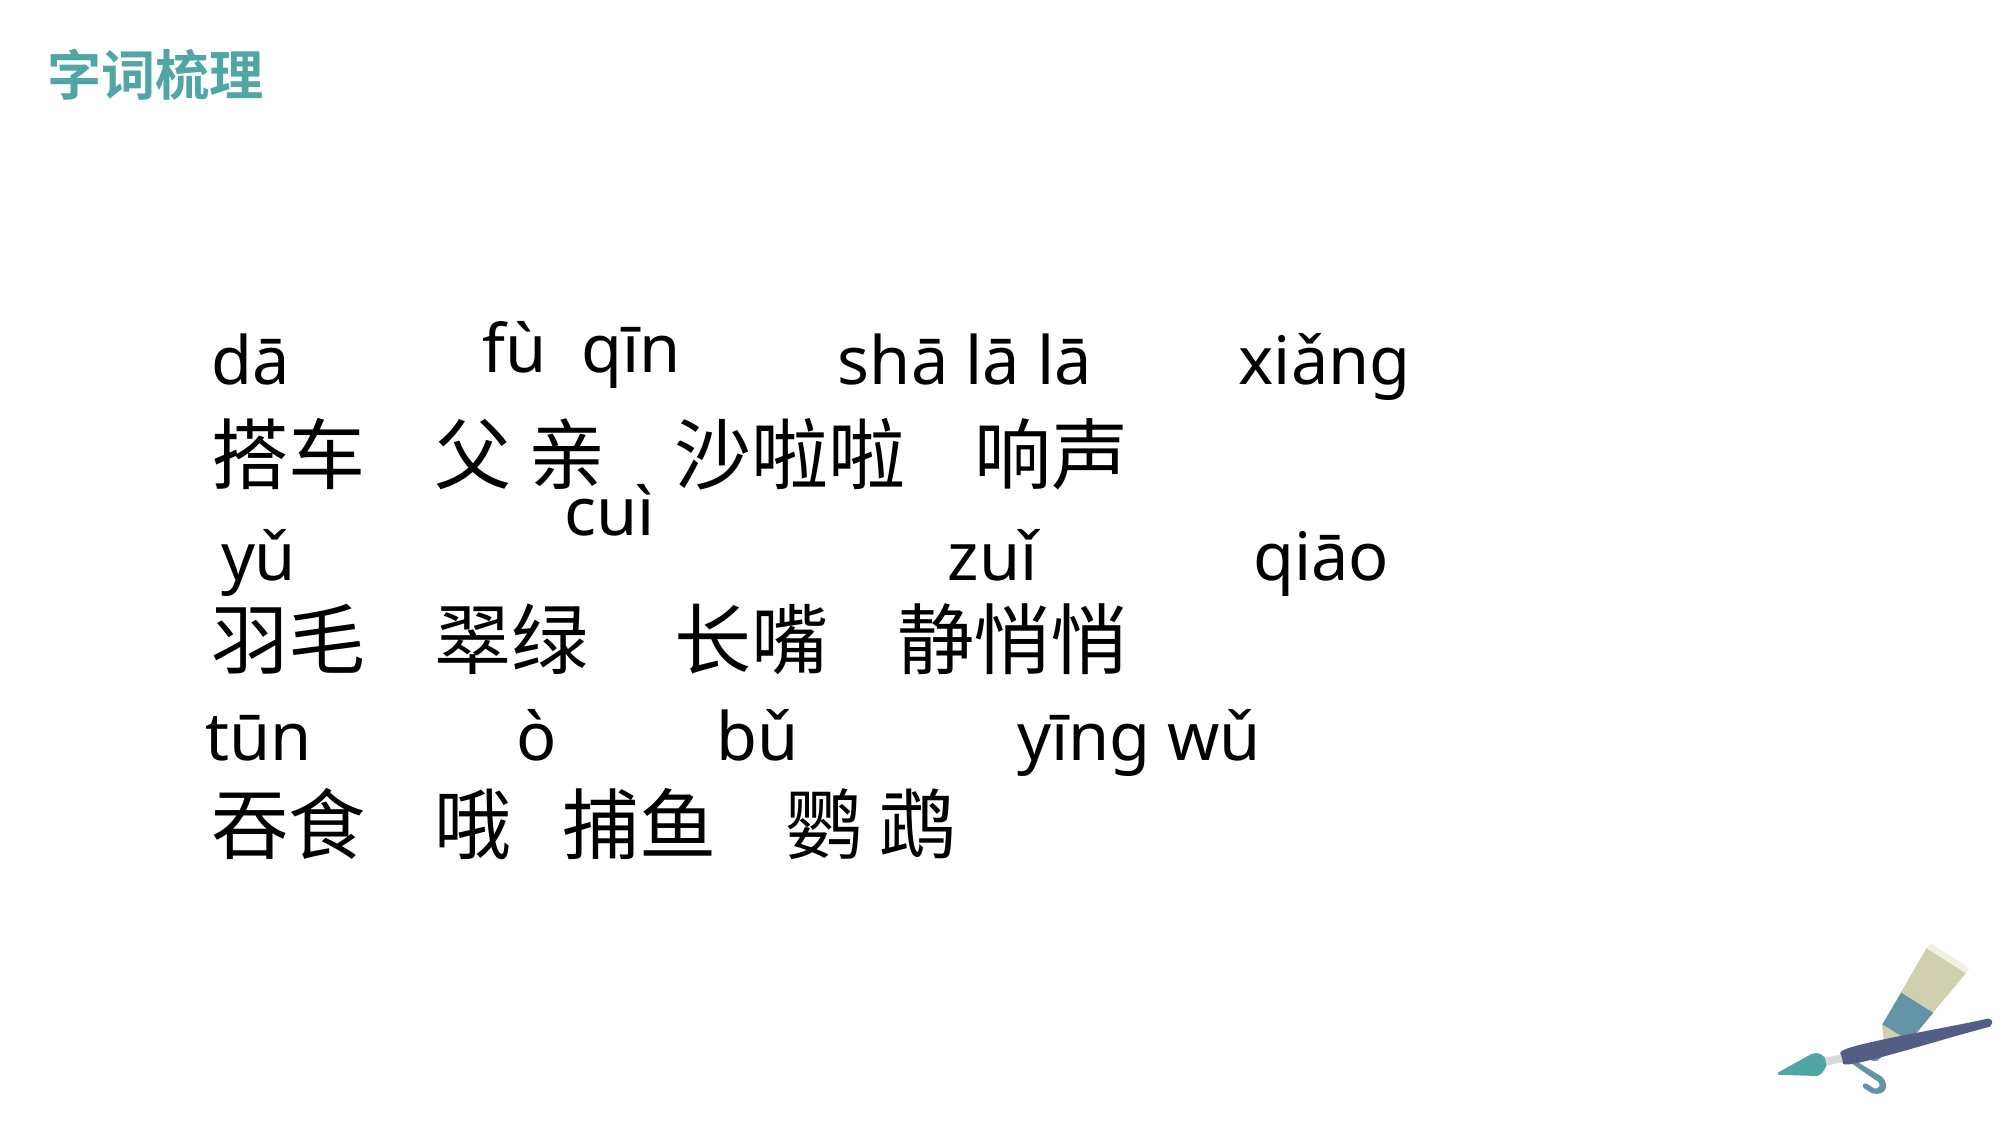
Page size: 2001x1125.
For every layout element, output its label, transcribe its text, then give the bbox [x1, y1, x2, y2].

text_box qiāo [1233, 503, 1422, 604]
text_box 字词梳理 [32, 33, 347, 114]
text_box 搭车 父 亲 沙啦啦 响声 羽毛 翠绿 长嘴 静悄悄 吞食 哦 捕鱼 鹦 鹉 [191, 396, 1657, 880]
text_box shā lā lā [817, 308, 1218, 409]
text_box cuì [496, 459, 697, 560]
text_box xiǎng [1218, 308, 1492, 409]
text_box yǔ [201, 503, 380, 604]
text_box zuǐ [927, 503, 1117, 604]
text_box dā [191, 308, 390, 409]
text_box bǔ [696, 684, 940, 785]
text_box ò [479, 684, 620, 785]
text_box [1811, 945, 1974, 1125]
text_box tūn [185, 684, 354, 785]
text_box fù qīn [445, 296, 788, 397]
text_box yīng wǔ [997, 684, 1416, 785]
